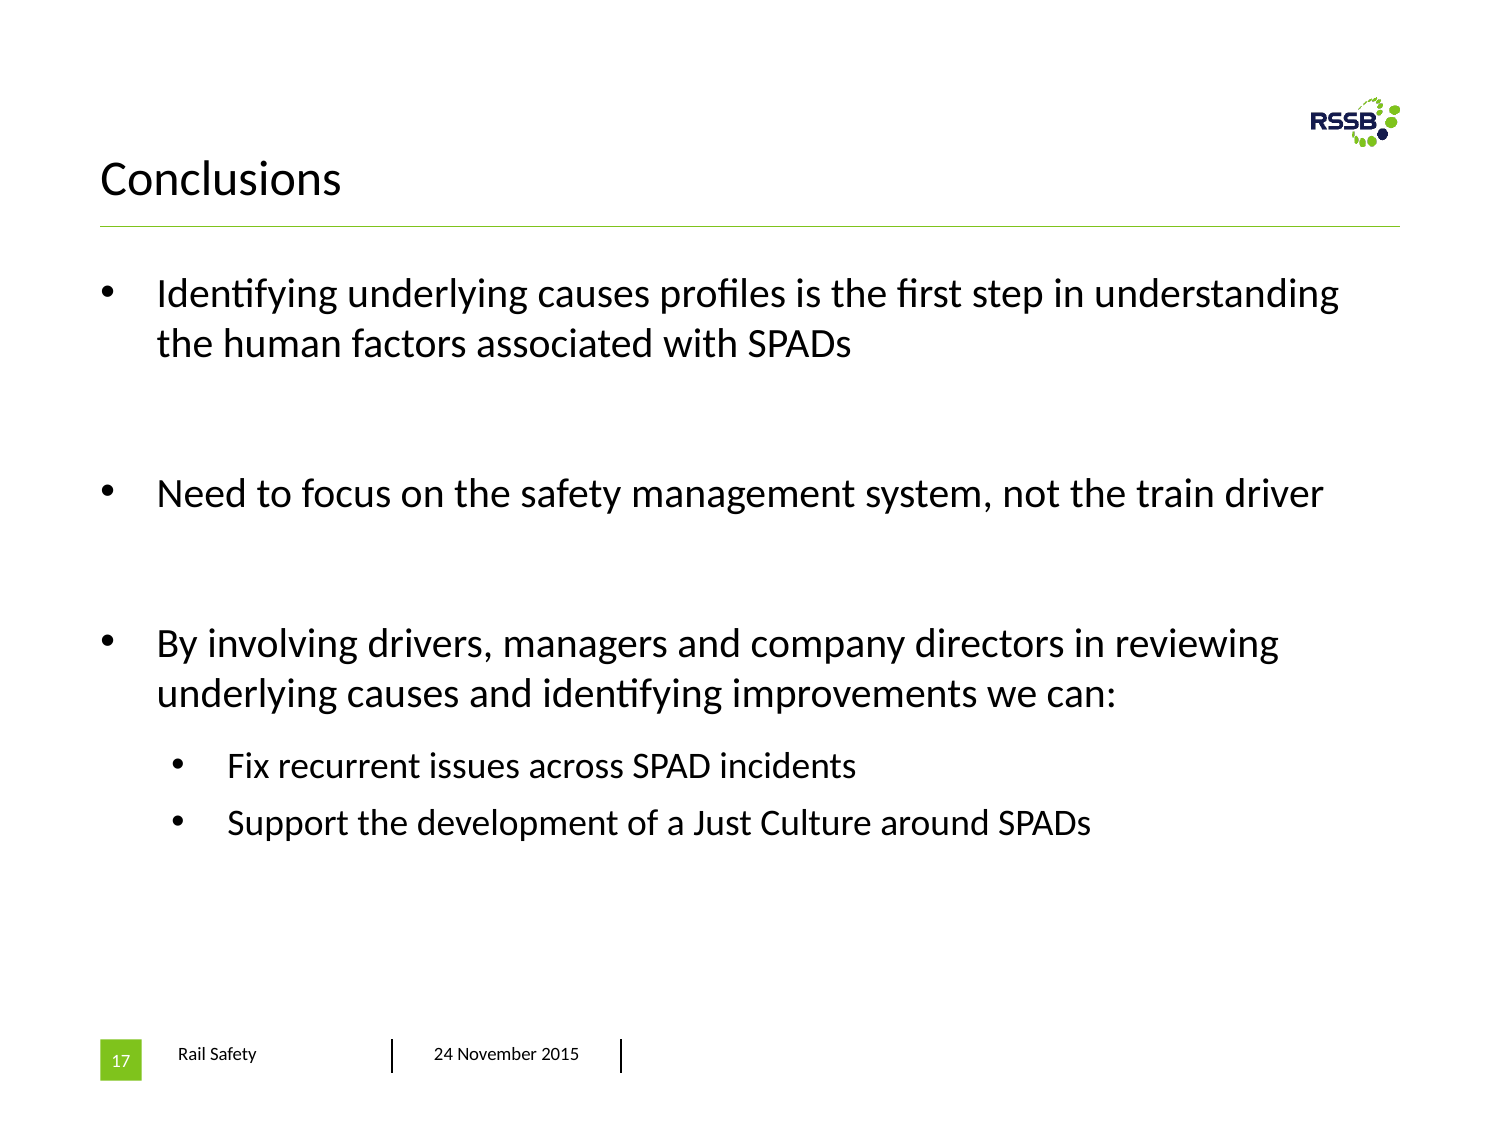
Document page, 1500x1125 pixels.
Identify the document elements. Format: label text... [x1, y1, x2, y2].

slide_number 17 [100, 1039, 142, 1081]
title Conclusions [100, 71, 1400, 206]
list Identifying underlying causes profiles is the first step in understanding the human factors associated with SPADs Need to focus on the safety management system, not the train driver By involving drivers, managers and company directors in reviewing underlying causes and identifying improvements we can: Fix recurrent issues across SPAD incidents Support the development of a Just Culture around SPADs [100, 265, 1400, 980]
